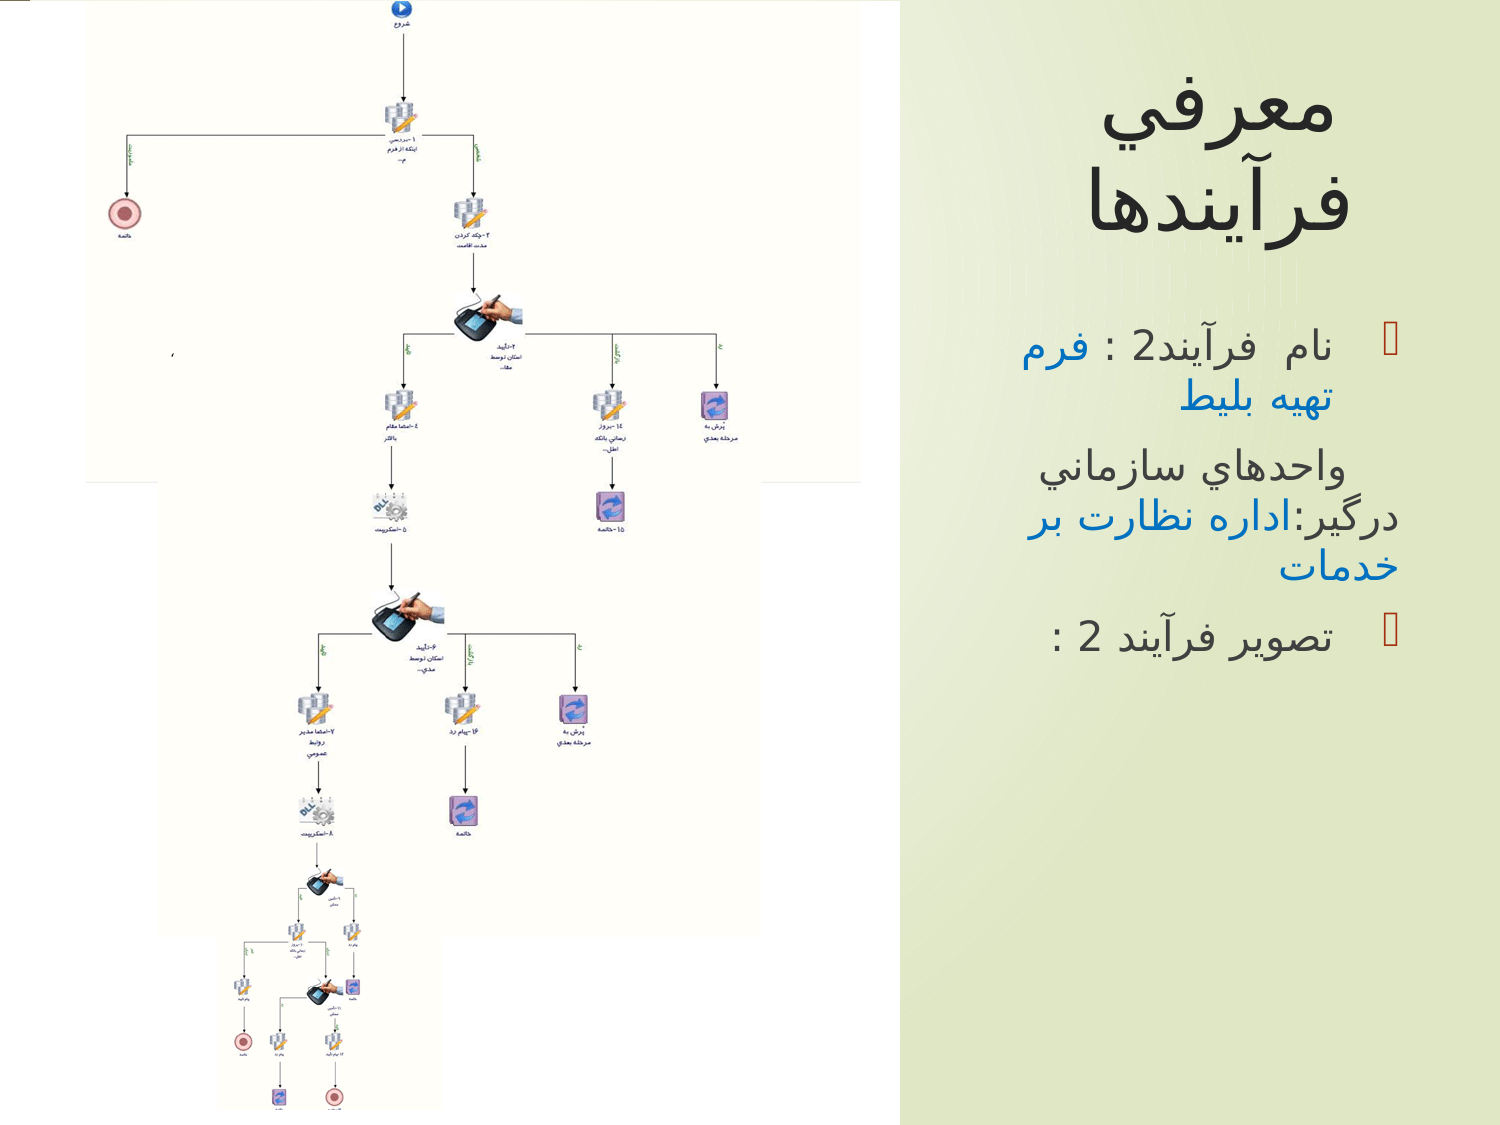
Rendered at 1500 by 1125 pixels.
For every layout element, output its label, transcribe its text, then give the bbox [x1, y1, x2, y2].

list نام فرآيند2 : فرم تهیه بلیط واحدهاي سازماني درگير:اداره نظارت بر خدمات تصوير فرآيند 2 : [976, 310, 1426, 931]
picture [0, 0, 901, 1125]
title معرفي فرآيندها [957, 39, 1482, 250]
